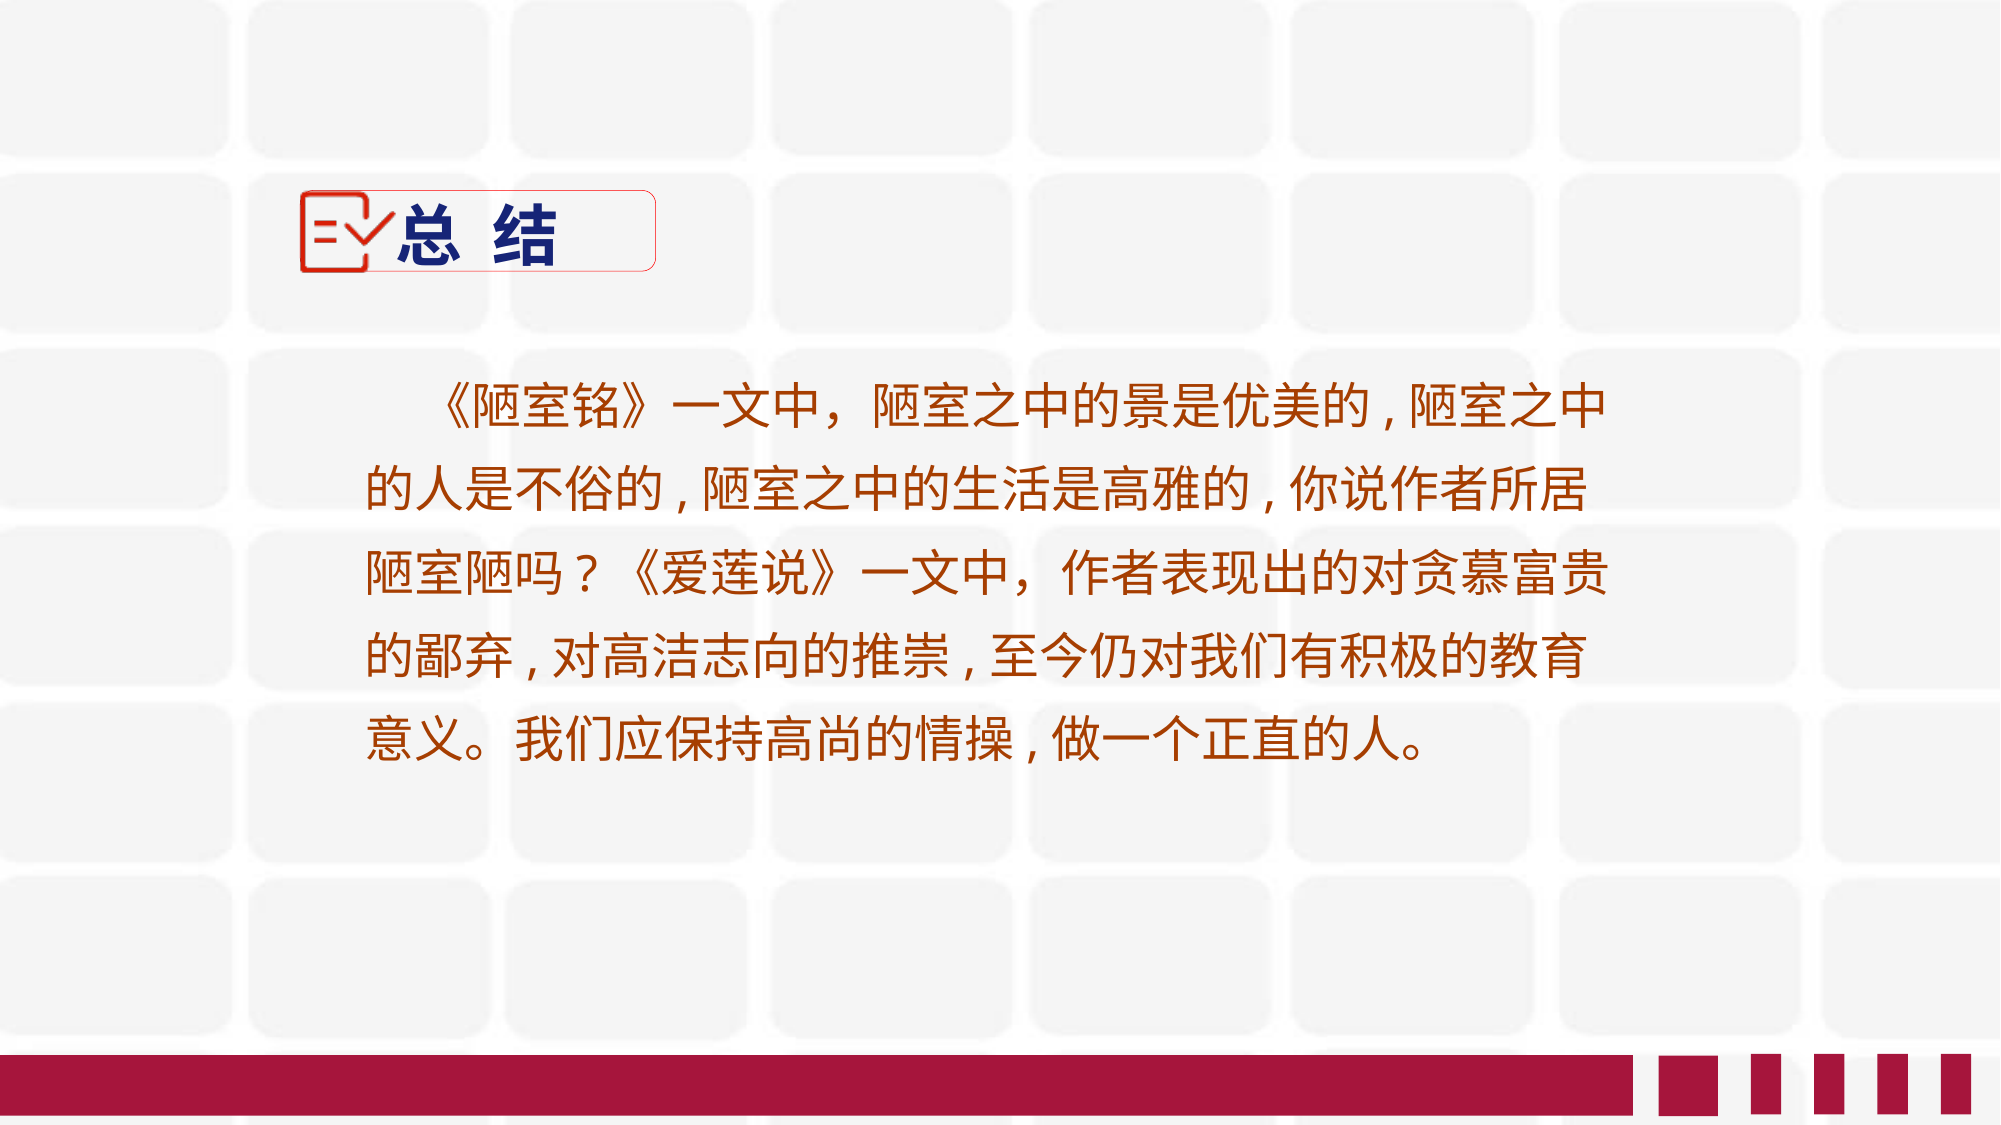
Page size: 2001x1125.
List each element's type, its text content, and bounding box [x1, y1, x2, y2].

list 《陋室铭》一文中，陋室之中的景是优美的,陋室之中的人是不俗的,陋室之中的生活是高雅的,你说作者所居陋室陋吗?《爱莲说》一文中，作者表现出的对贪慕富贵的鄙弃,对高洁志向的推崇,至今仍对我们有积极的教育意义。我们应保持高尚的情操,做一个正直的人。 [353, 345, 1647, 943]
text_box 总 结 [403, 185, 618, 281]
text_box [618, 189, 657, 273]
picture [0, 0, 2000, 1125]
